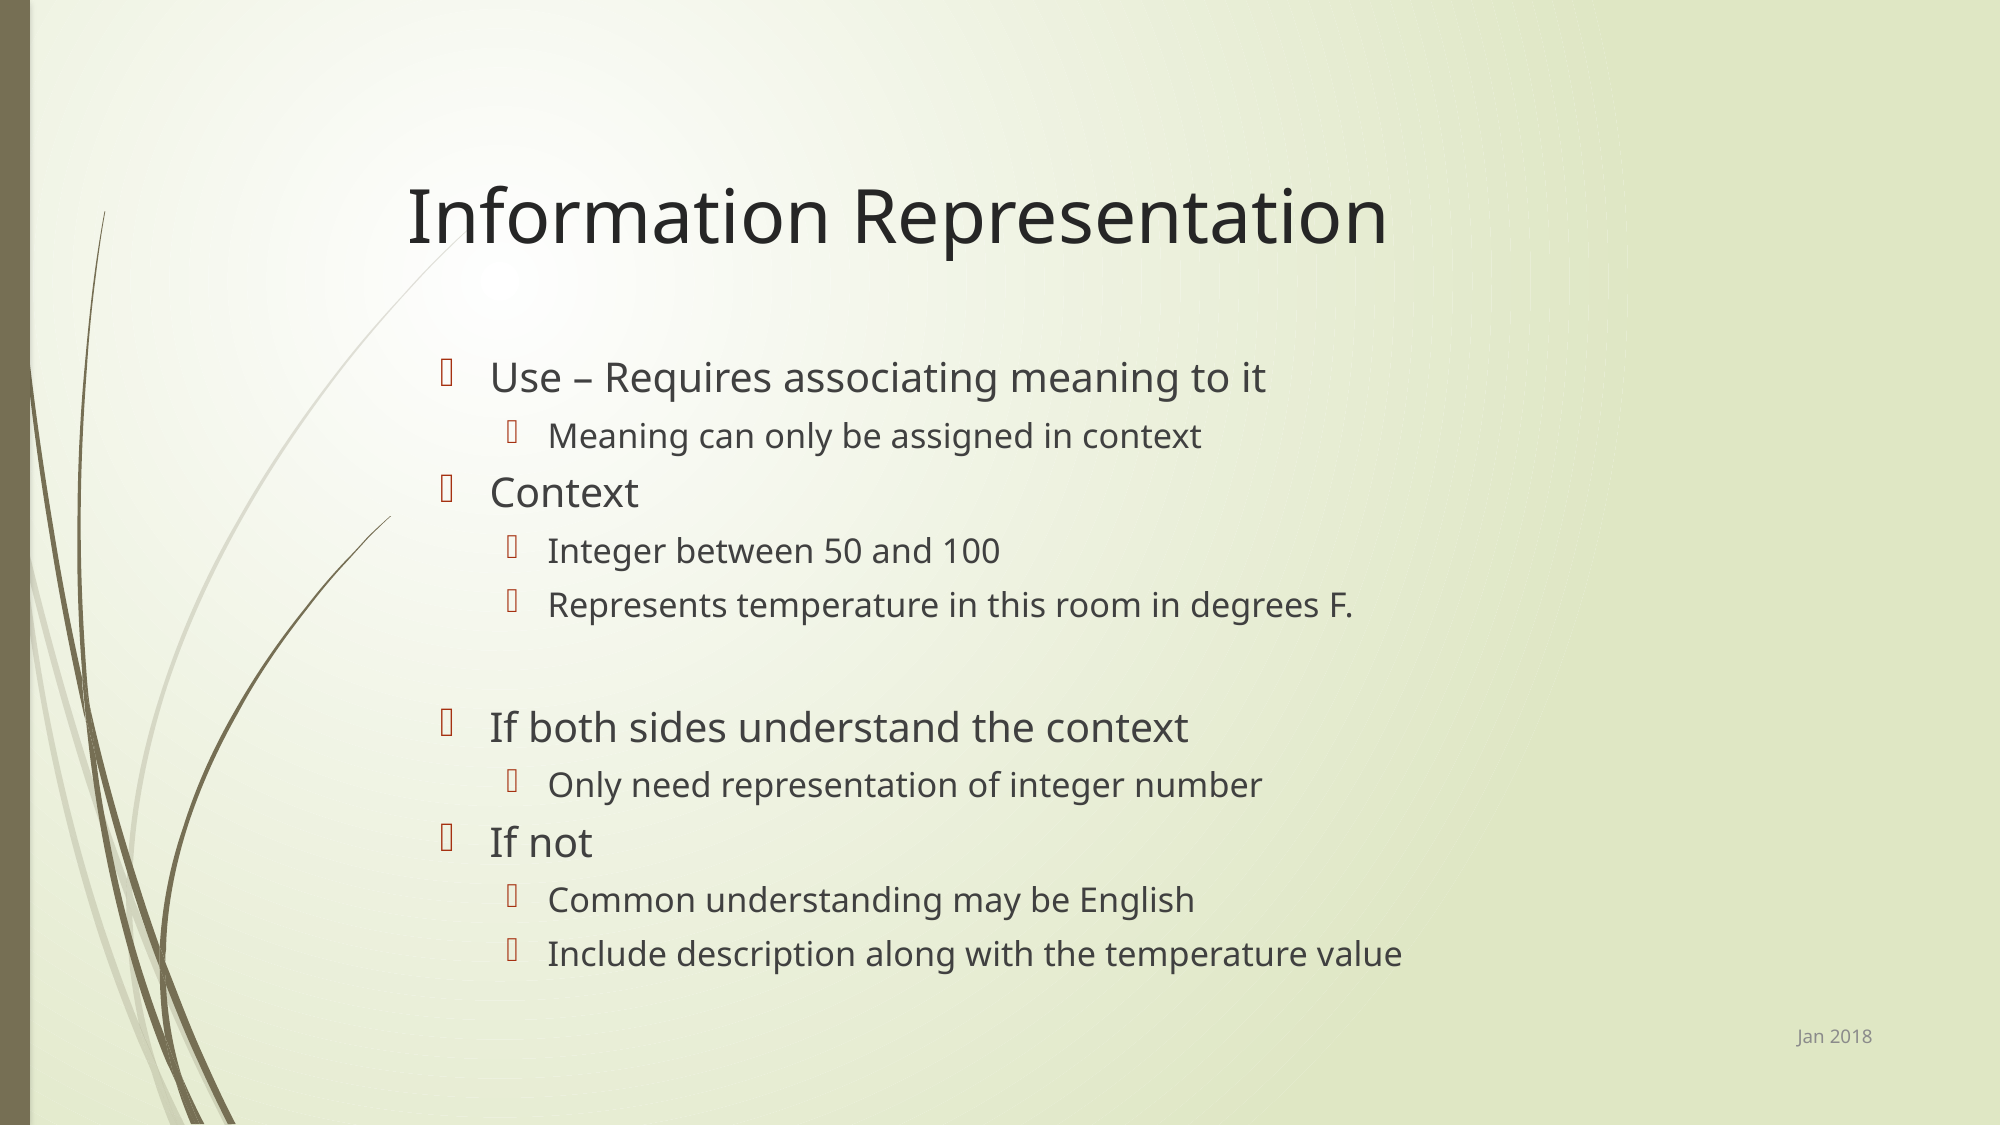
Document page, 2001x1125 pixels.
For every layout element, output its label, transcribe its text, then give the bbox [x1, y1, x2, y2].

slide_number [1699, 1005, 1888, 1067]
title Information Representation [392, 141, 1732, 267]
list Use – Requires associating meaning to it Meaning can only be assigned in context Context Integer between 50 and 100 Represents temperature in this room in degrees F. If both sides understand the context Only need representation of integer number If not Common understanding may be English Include description along with the temperature value [424, 350, 1888, 988]
